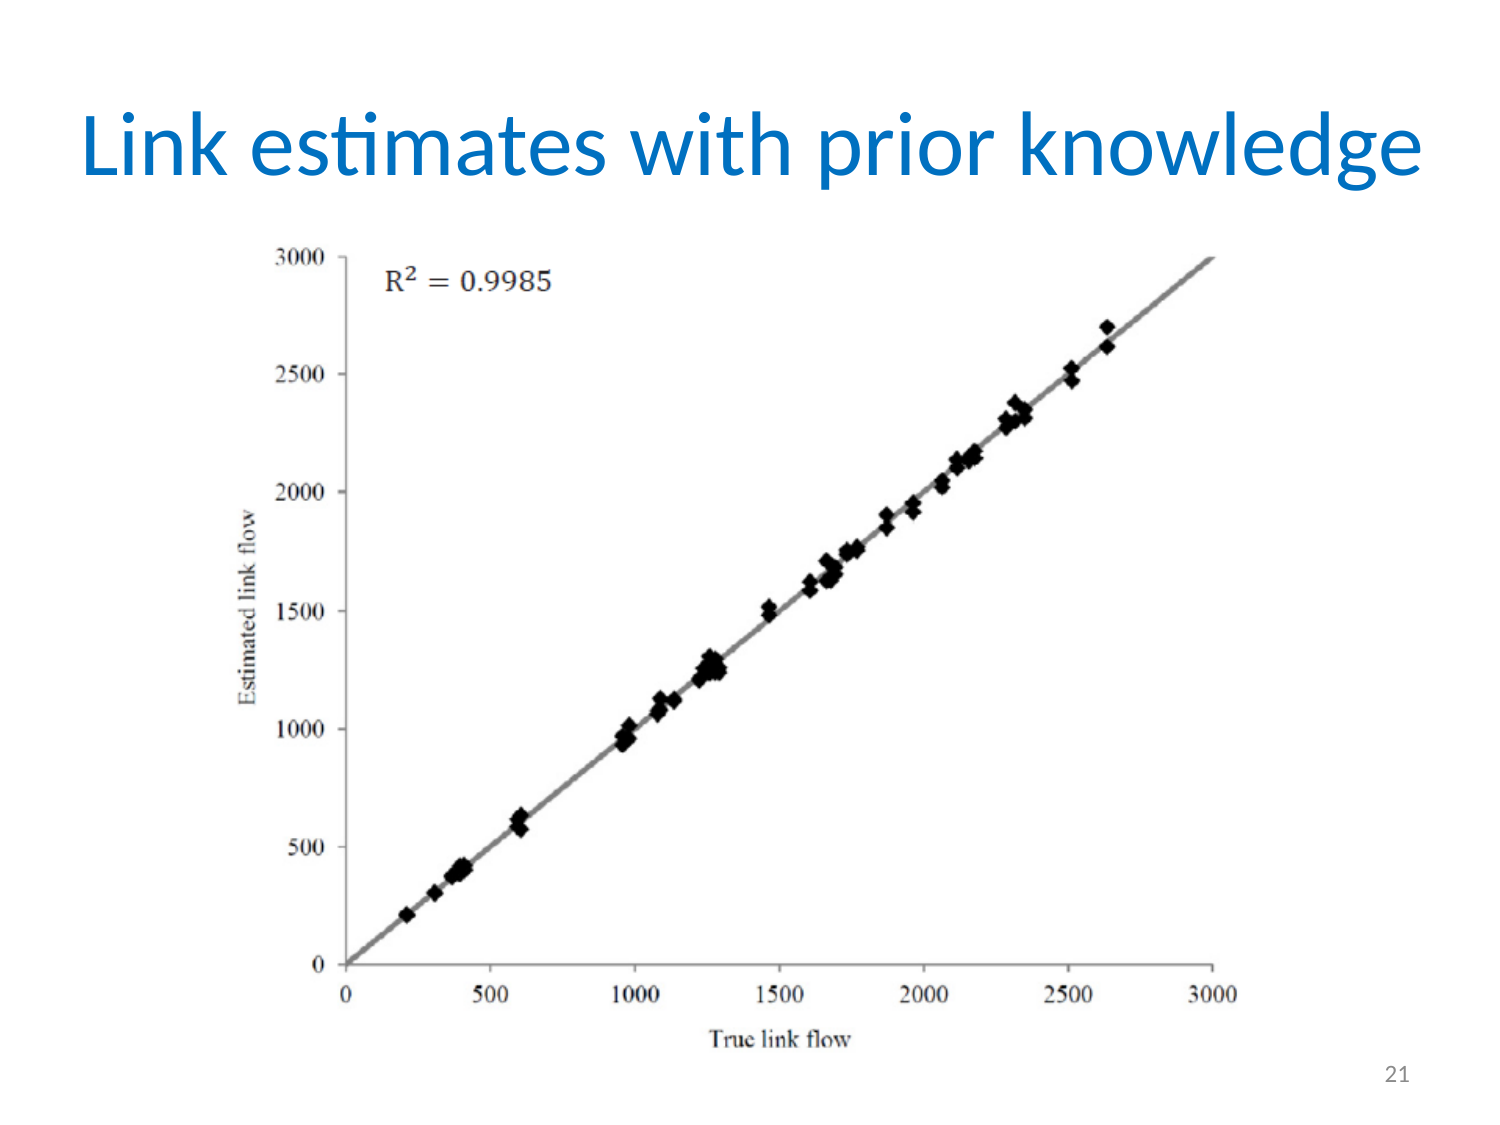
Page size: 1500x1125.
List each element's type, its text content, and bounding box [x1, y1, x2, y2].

slide_number 21 [1074, 1042, 1425, 1103]
title Link estimates with prior knowledge [0, 45, 1500, 233]
picture [200, 232, 1284, 1060]
